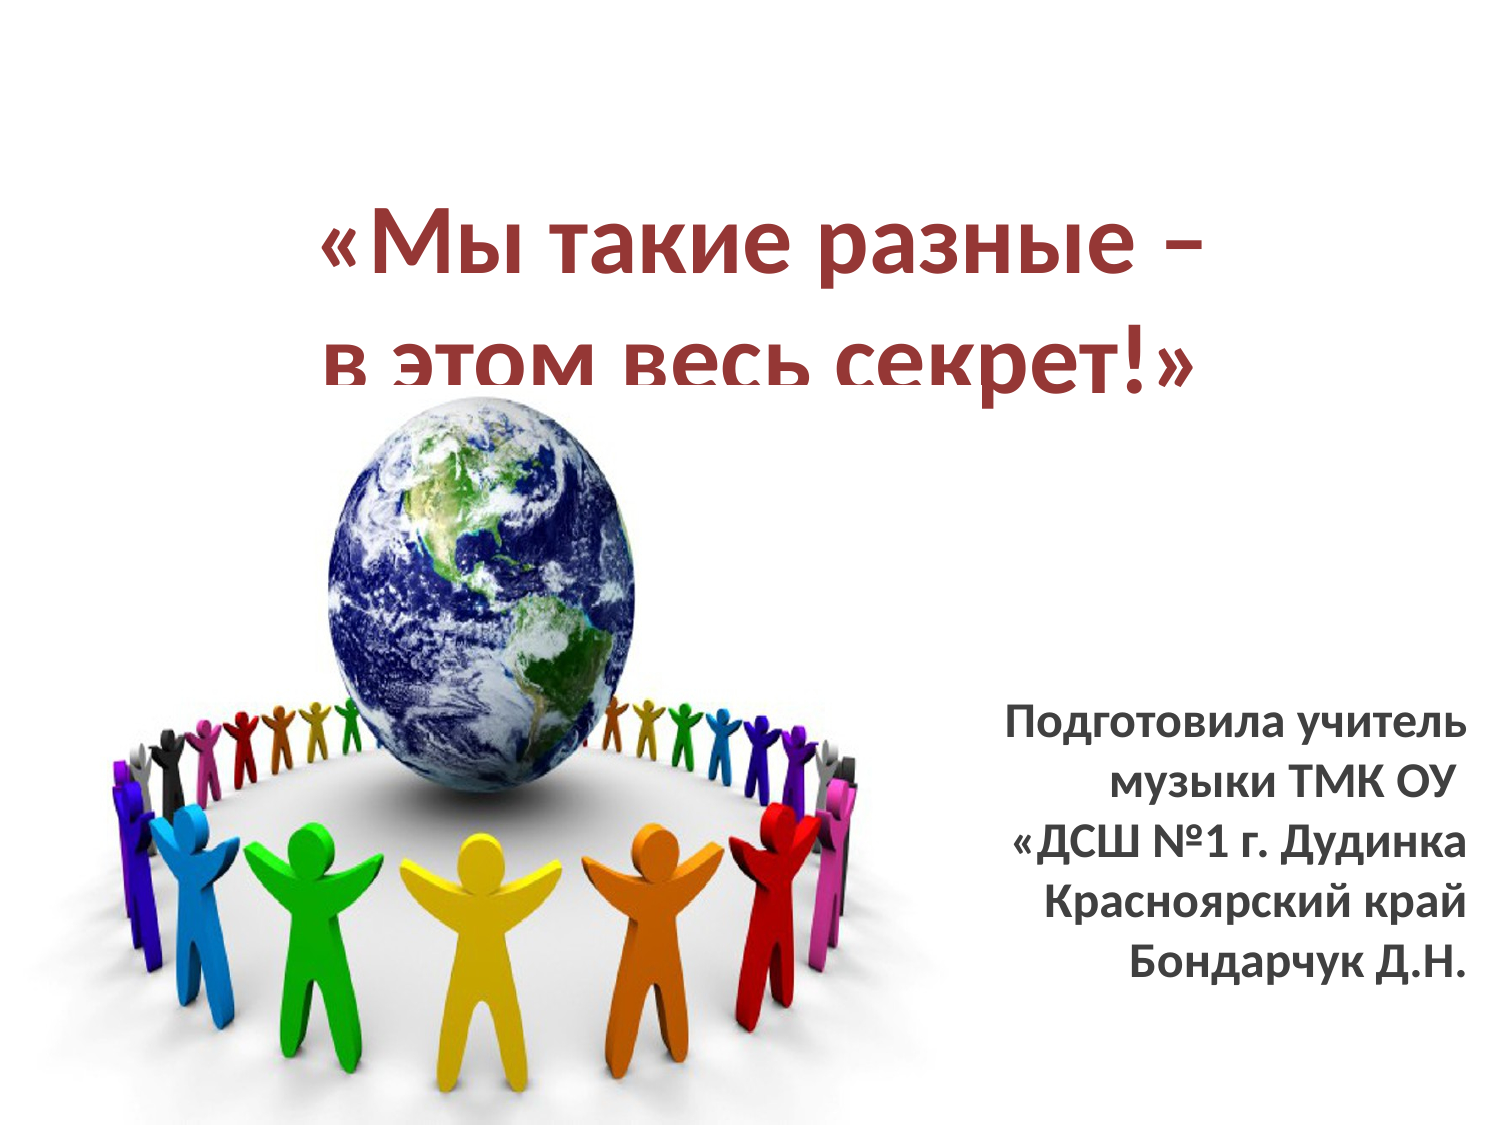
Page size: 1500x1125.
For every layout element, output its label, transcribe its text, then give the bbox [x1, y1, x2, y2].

text_box Подготовила учитель музыки ТМК ОУ «ДСШ №1 г. Дудинка Красноярский край Бондарчук Д.Н. [987, 680, 1483, 995]
title «Мы такие разные – в этом весь секрет!» [29, 172, 1496, 414]
picture [0, 385, 982, 1125]
